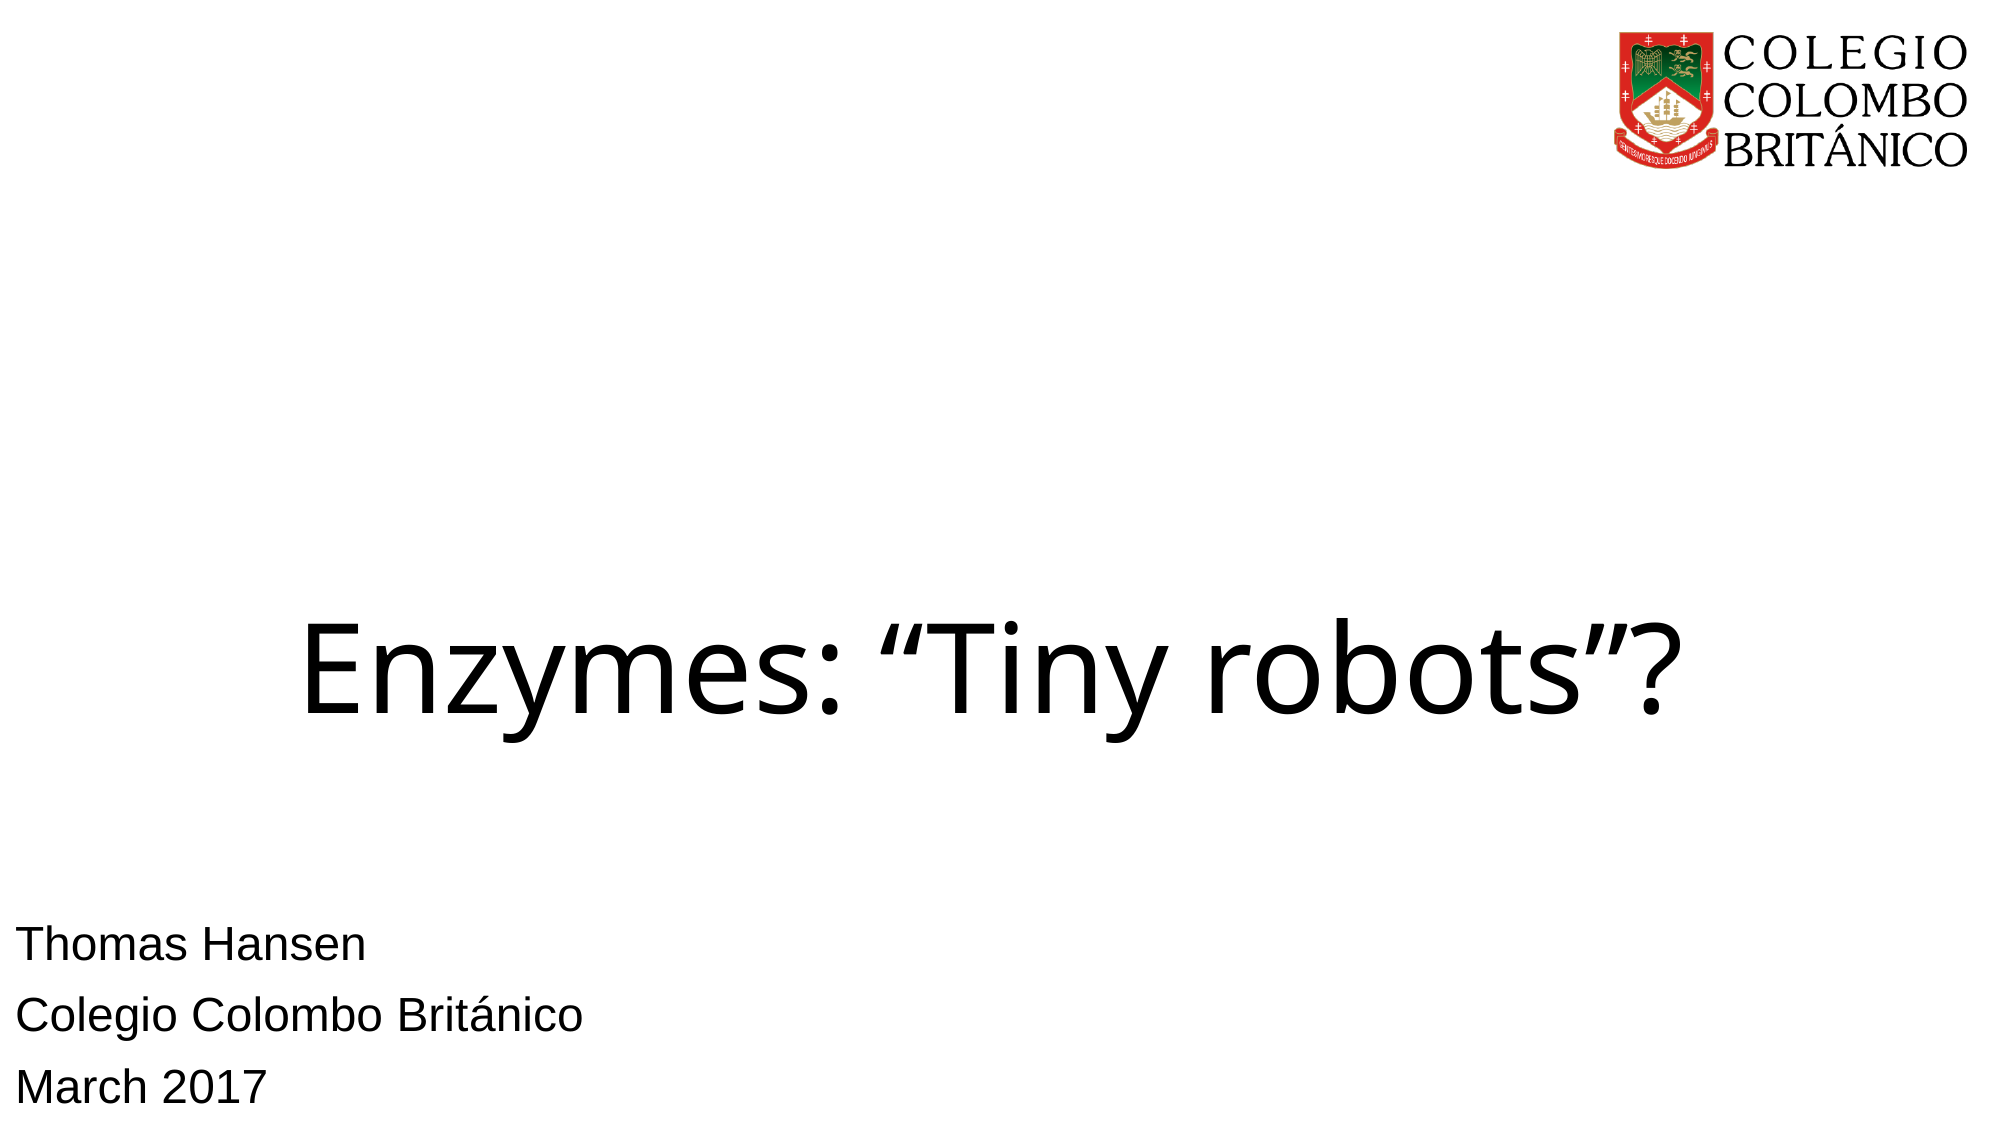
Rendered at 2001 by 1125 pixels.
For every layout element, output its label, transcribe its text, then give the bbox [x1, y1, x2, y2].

subtitle Thomas Hansen Colegio Colombo Británico March 2017 [0, 911, 634, 1122]
picture [1614, 32, 1967, 169]
title Enzymes: “Tiny robots”? [240, 355, 1741, 748]
